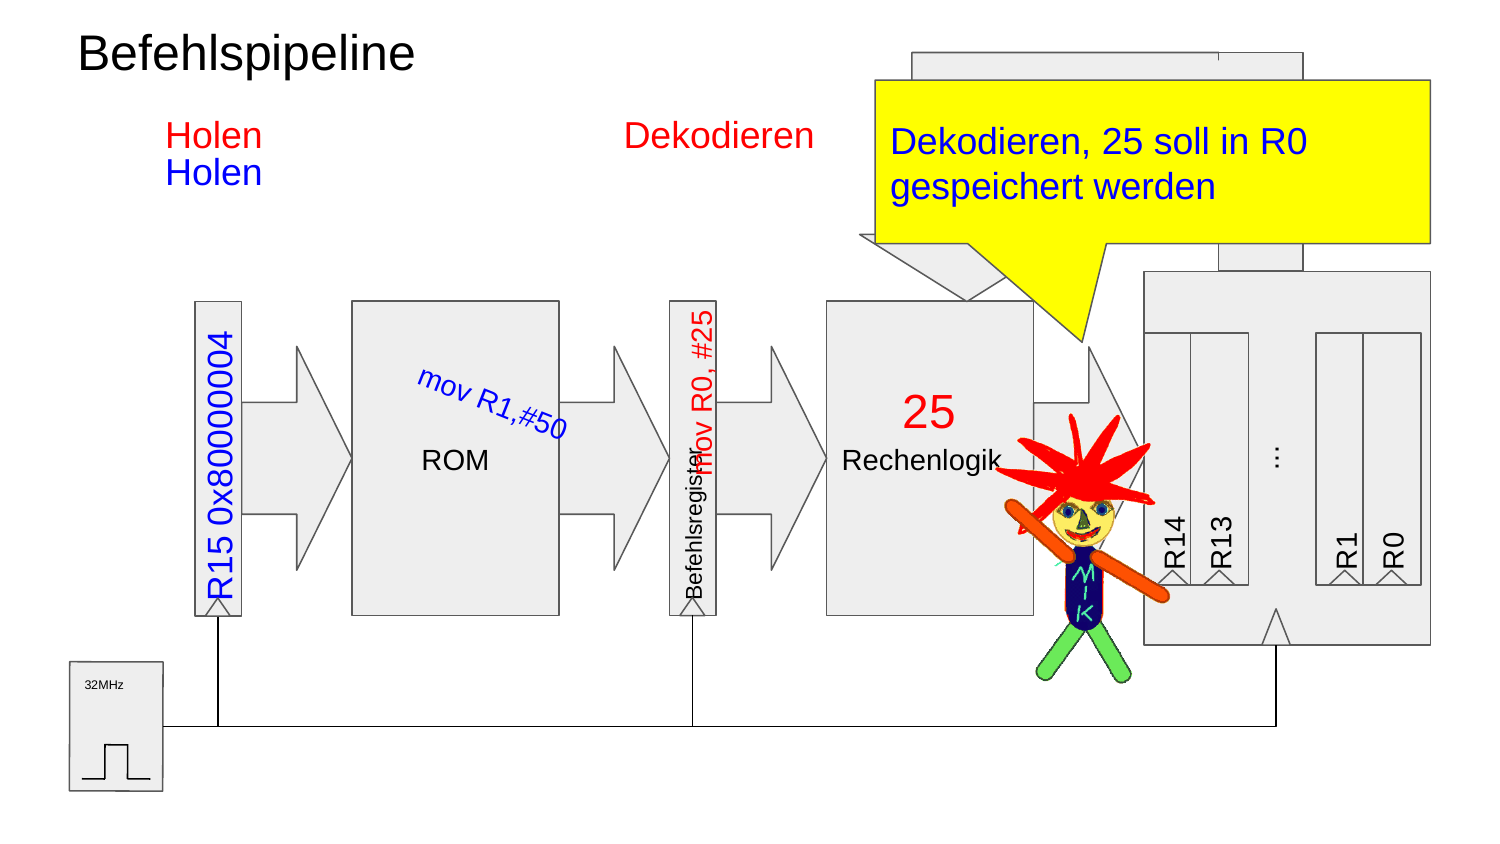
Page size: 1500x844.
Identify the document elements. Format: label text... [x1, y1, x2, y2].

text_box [162, 615, 1277, 727]
text_box [911, 52, 1218, 80]
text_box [1149, 301, 1244, 613]
text_box [859, 234, 1006, 302]
text_box [586, 346, 658, 433]
text_box ... [1144, 271, 1431, 646]
text_box [718, 346, 815, 433]
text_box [535, 434, 851, 482]
text_box [716, 490, 811, 571]
text_box [559, 490, 654, 571]
title Befehlspipeline [0, 0, 494, 96]
text_box Dekodieren, 25 soll in R0 gespeichert werden [875, 80, 1431, 343]
text_box mov R0, #25 [667, 271, 718, 433]
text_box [81, 743, 151, 780]
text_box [1321, 301, 1416, 617]
text_box [1218, 244, 1304, 272]
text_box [150, 95, 886, 212]
text_box [242, 490, 337, 571]
text_box [1149, 60, 1291, 80]
text_box 32MHz [69, 661, 163, 792]
text_box ROM [351, 301, 559, 613]
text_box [60, 435, 376, 483]
text_box mov R1,#50 [398, 336, 623, 439]
picture [983, 403, 1179, 691]
text_box [1218, 52, 1304, 80]
text_box [242, 346, 340, 433]
text_box Rechenlogik [826, 301, 1034, 613]
text_box [1282, 623, 1291, 646]
text_box [1088, 346, 1116, 401]
text_box 25 [887, 365, 1019, 439]
